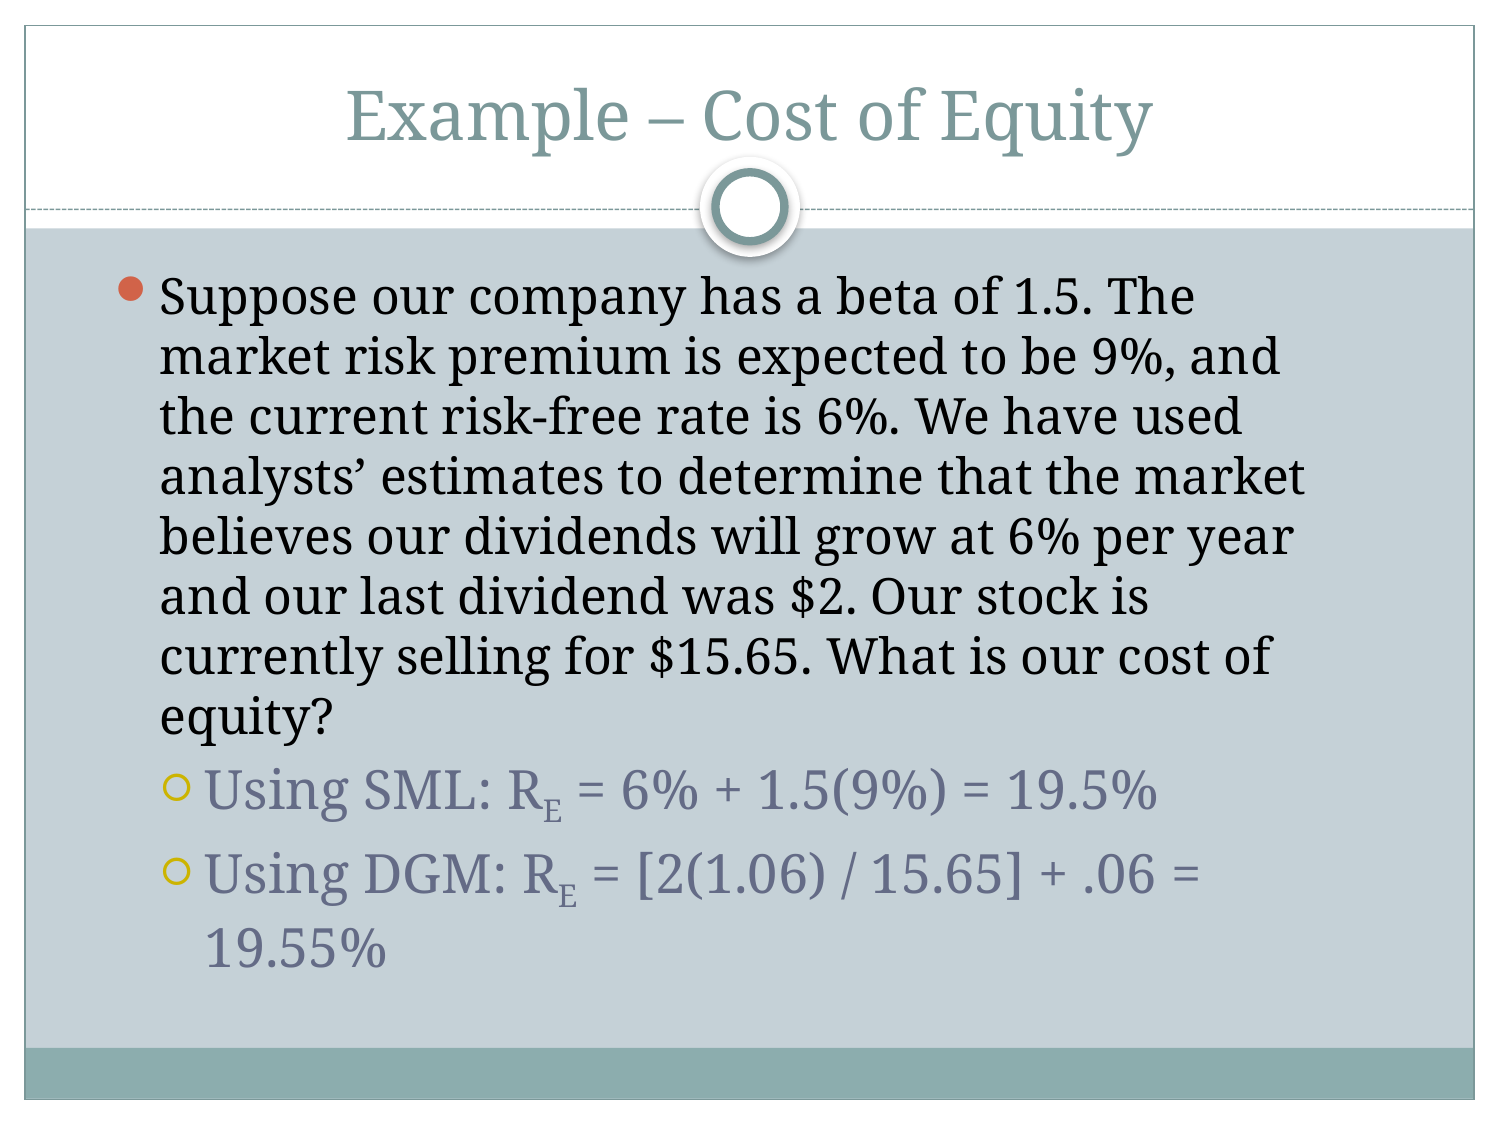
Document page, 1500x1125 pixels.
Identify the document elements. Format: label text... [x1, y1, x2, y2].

list Suppose our company has a beta of 1.5. The market risk premium is expected to be 9%, and the current risk-free rate is 6%. We have used analysts’ estimates to determine that the market believes our dividends will grow at 6% per year and our last dividend was $2. Our stock is currently selling for $15.65. What is our cost of equity? Using SML: RE = 6% + 1.5(9%) = 19.5% Using DGM: RE = [2(1.06) / 15.65] + .06 = 19.55% [99, 256, 1337, 1000]
title Example – Cost of Equity [49, 37, 1450, 162]
